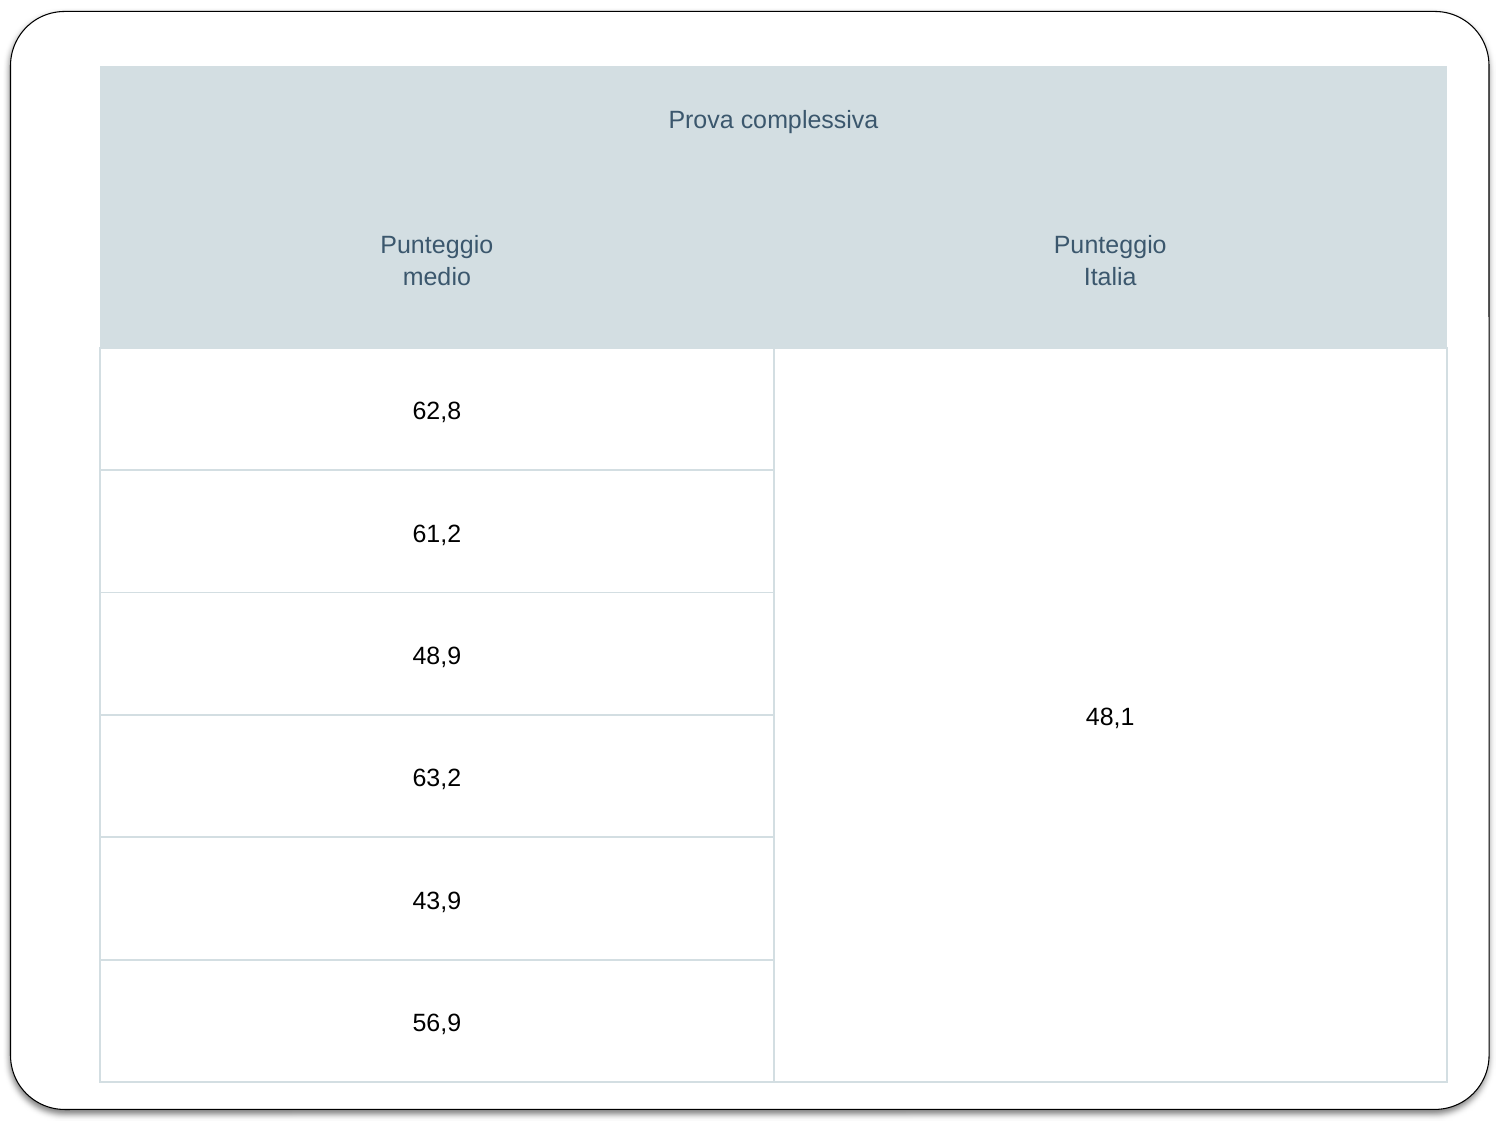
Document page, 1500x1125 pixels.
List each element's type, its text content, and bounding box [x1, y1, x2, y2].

table_cell 61,2 [101, 471, 773, 592]
table_cell 43,9 [101, 838, 773, 959]
table_cell 63,2 [101, 716, 773, 836]
table_cell 48,9 [101, 593, 773, 714]
table_cell 62,8 [101, 349, 773, 469]
table_cell 48,1 [775, 349, 1446, 1081]
table_cell 56,9 [101, 961, 773, 1081]
table_cell Punteggio Italia [774, 170, 1447, 347]
table_cell Punteggio medio [100, 170, 774, 347]
table_header Prova complessiva [100, 66, 1447, 170]
